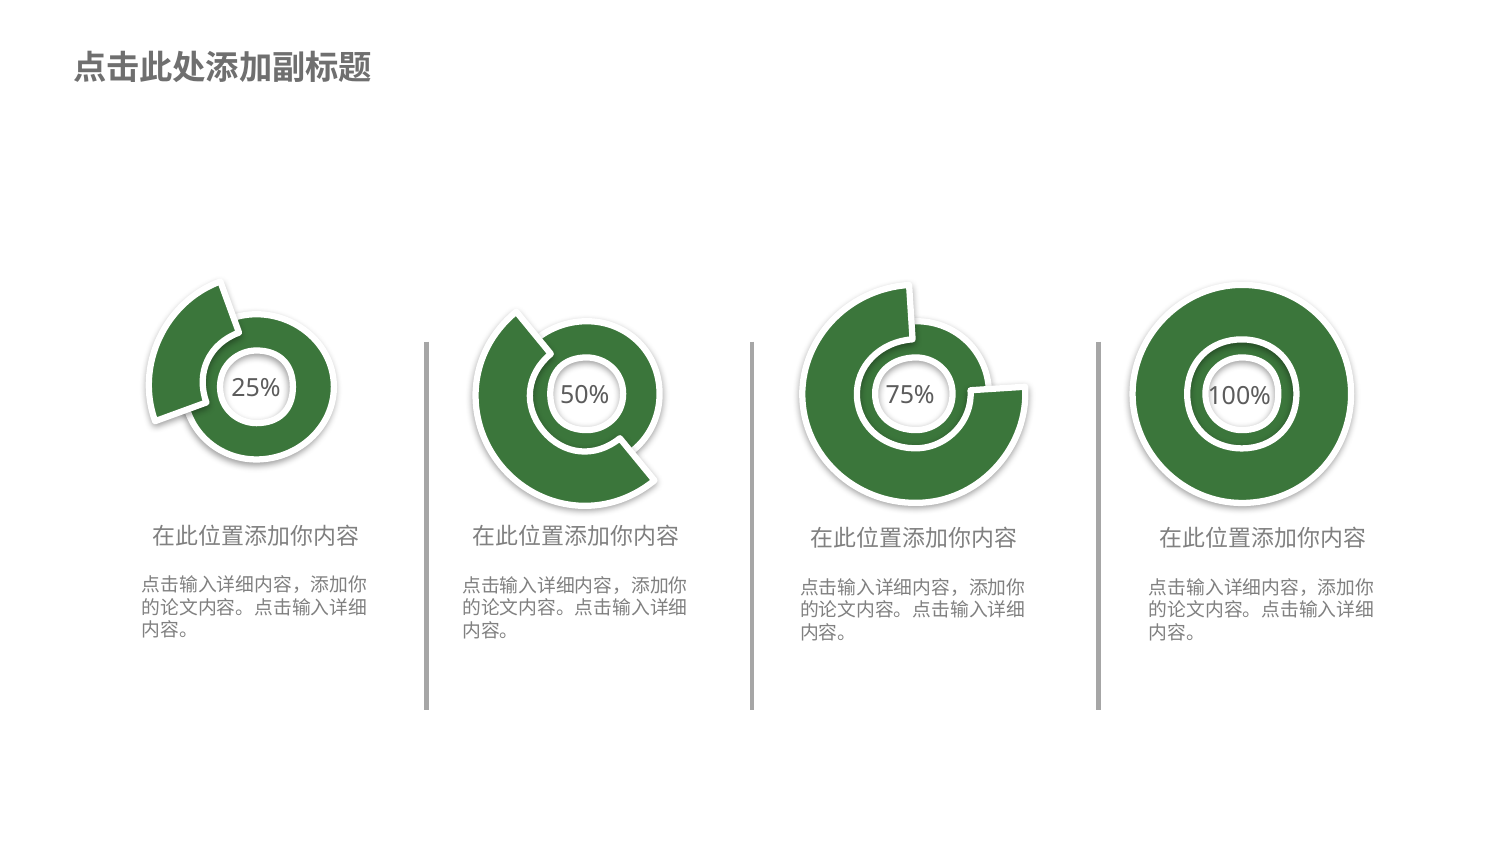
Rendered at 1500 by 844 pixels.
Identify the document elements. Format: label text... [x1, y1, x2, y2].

text_box [1201, 351, 1282, 373]
text_box [1129, 281, 1355, 507]
text_box [865, 318, 992, 442]
text_box 75% [874, 373, 959, 415]
text_box 在此位置添加你内容 [141, 515, 384, 555]
text_box [188, 311, 338, 463]
text_box [538, 318, 663, 451]
text_box [799, 281, 1029, 506]
text_box 在此位置添加你内容 [461, 516, 704, 555]
text_box 在此位置添加你内容 [799, 518, 1042, 557]
text_box 点击输入详细内容，添加你的论文内容。点击输入详细内容。 [788, 570, 1049, 649]
text_box 在此位置添加你内容 [1148, 518, 1391, 557]
text_box 点击此处添加副标题 [53, 36, 786, 97]
text_box [1198, 415, 1284, 443]
text_box 100% [1196, 373, 1303, 415]
text_box 50% [548, 373, 634, 415]
text_box [472, 308, 658, 509]
text_box 点击输入详细内容，添加你的论文内容。点击输入详细内容。 [130, 567, 391, 647]
text_box [145, 278, 242, 425]
text_box 25% [220, 366, 304, 408]
text_box 点击输入详细内容，添加你的论文内容。点击输入详细内容。 [1137, 569, 1398, 649]
text_box 点击输入详细内容，添加你的论文内容。点击输入详细内容。 [450, 567, 711, 647]
